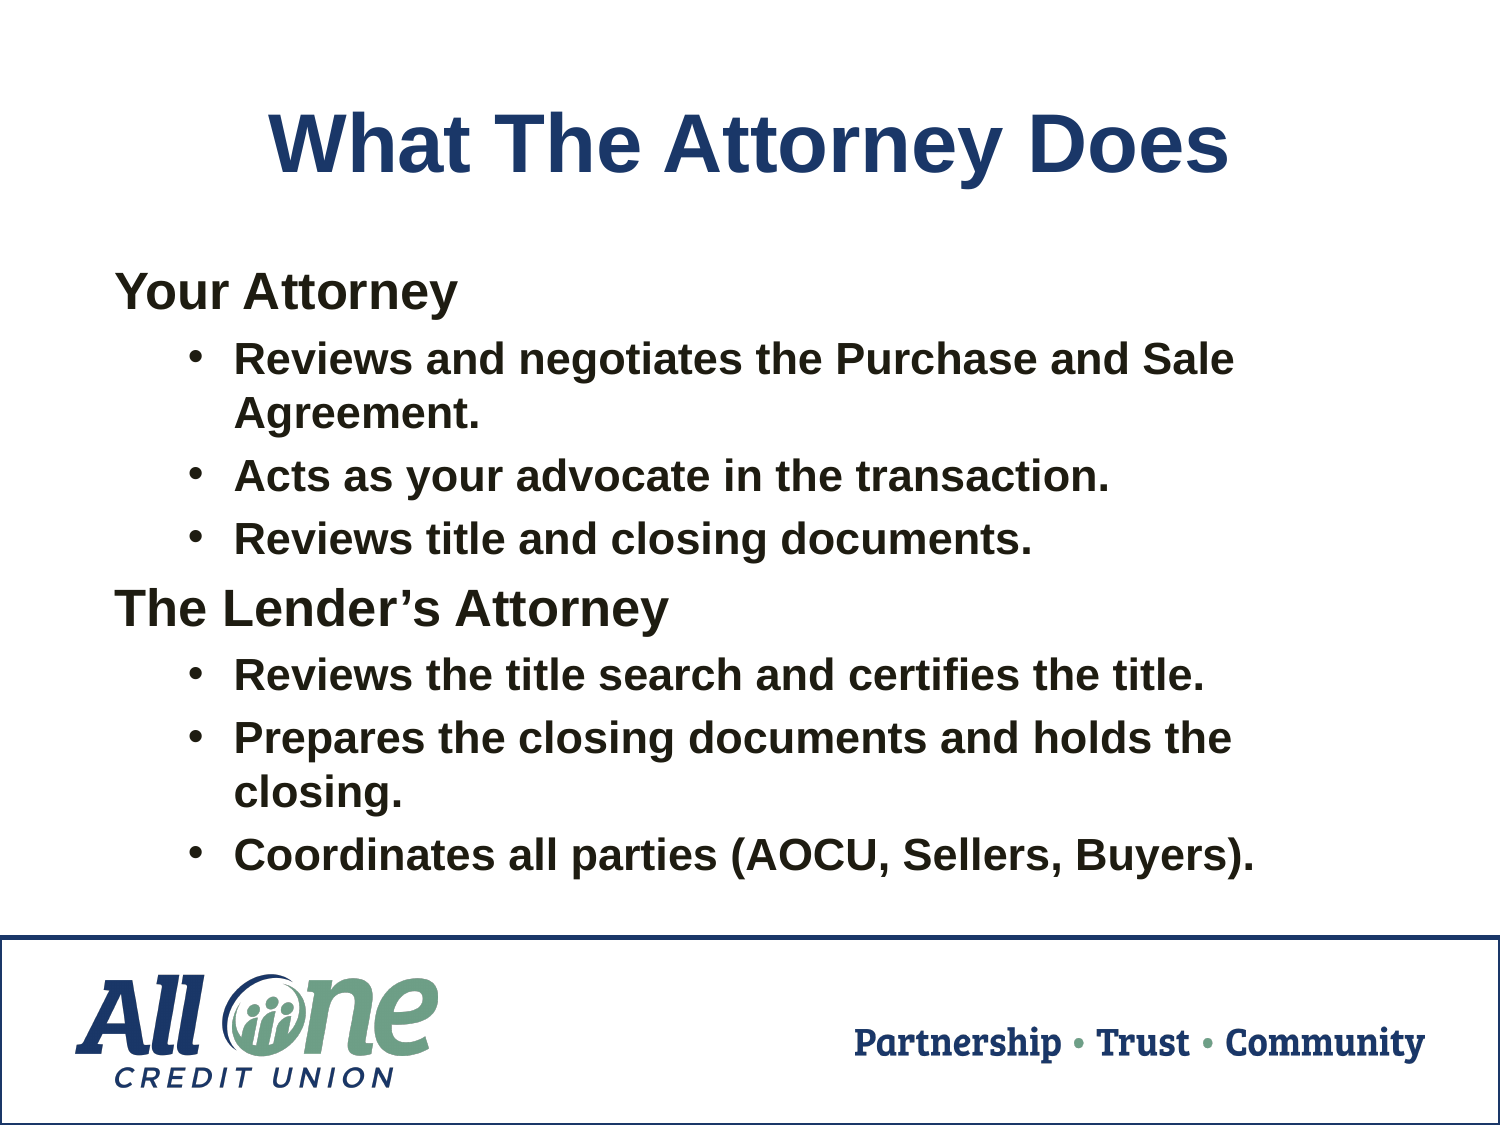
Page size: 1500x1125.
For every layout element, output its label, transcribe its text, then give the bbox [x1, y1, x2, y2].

list Your Attorney Reviews and negotiates the Purchase and Sale Agreement. Acts as your advocate in the transaction. Reviews title and closing documents. The Lender’s Attorney Reviews the title search and certifies the title. Prepares the closing documents and holds the closing. Coordinates all parties (AOCU, Sellers, Buyers). [99, 249, 1413, 888]
picture [855, 1026, 1425, 1064]
title What The Attorney Does [75, 45, 1425, 233]
picture [75, 974, 438, 1088]
